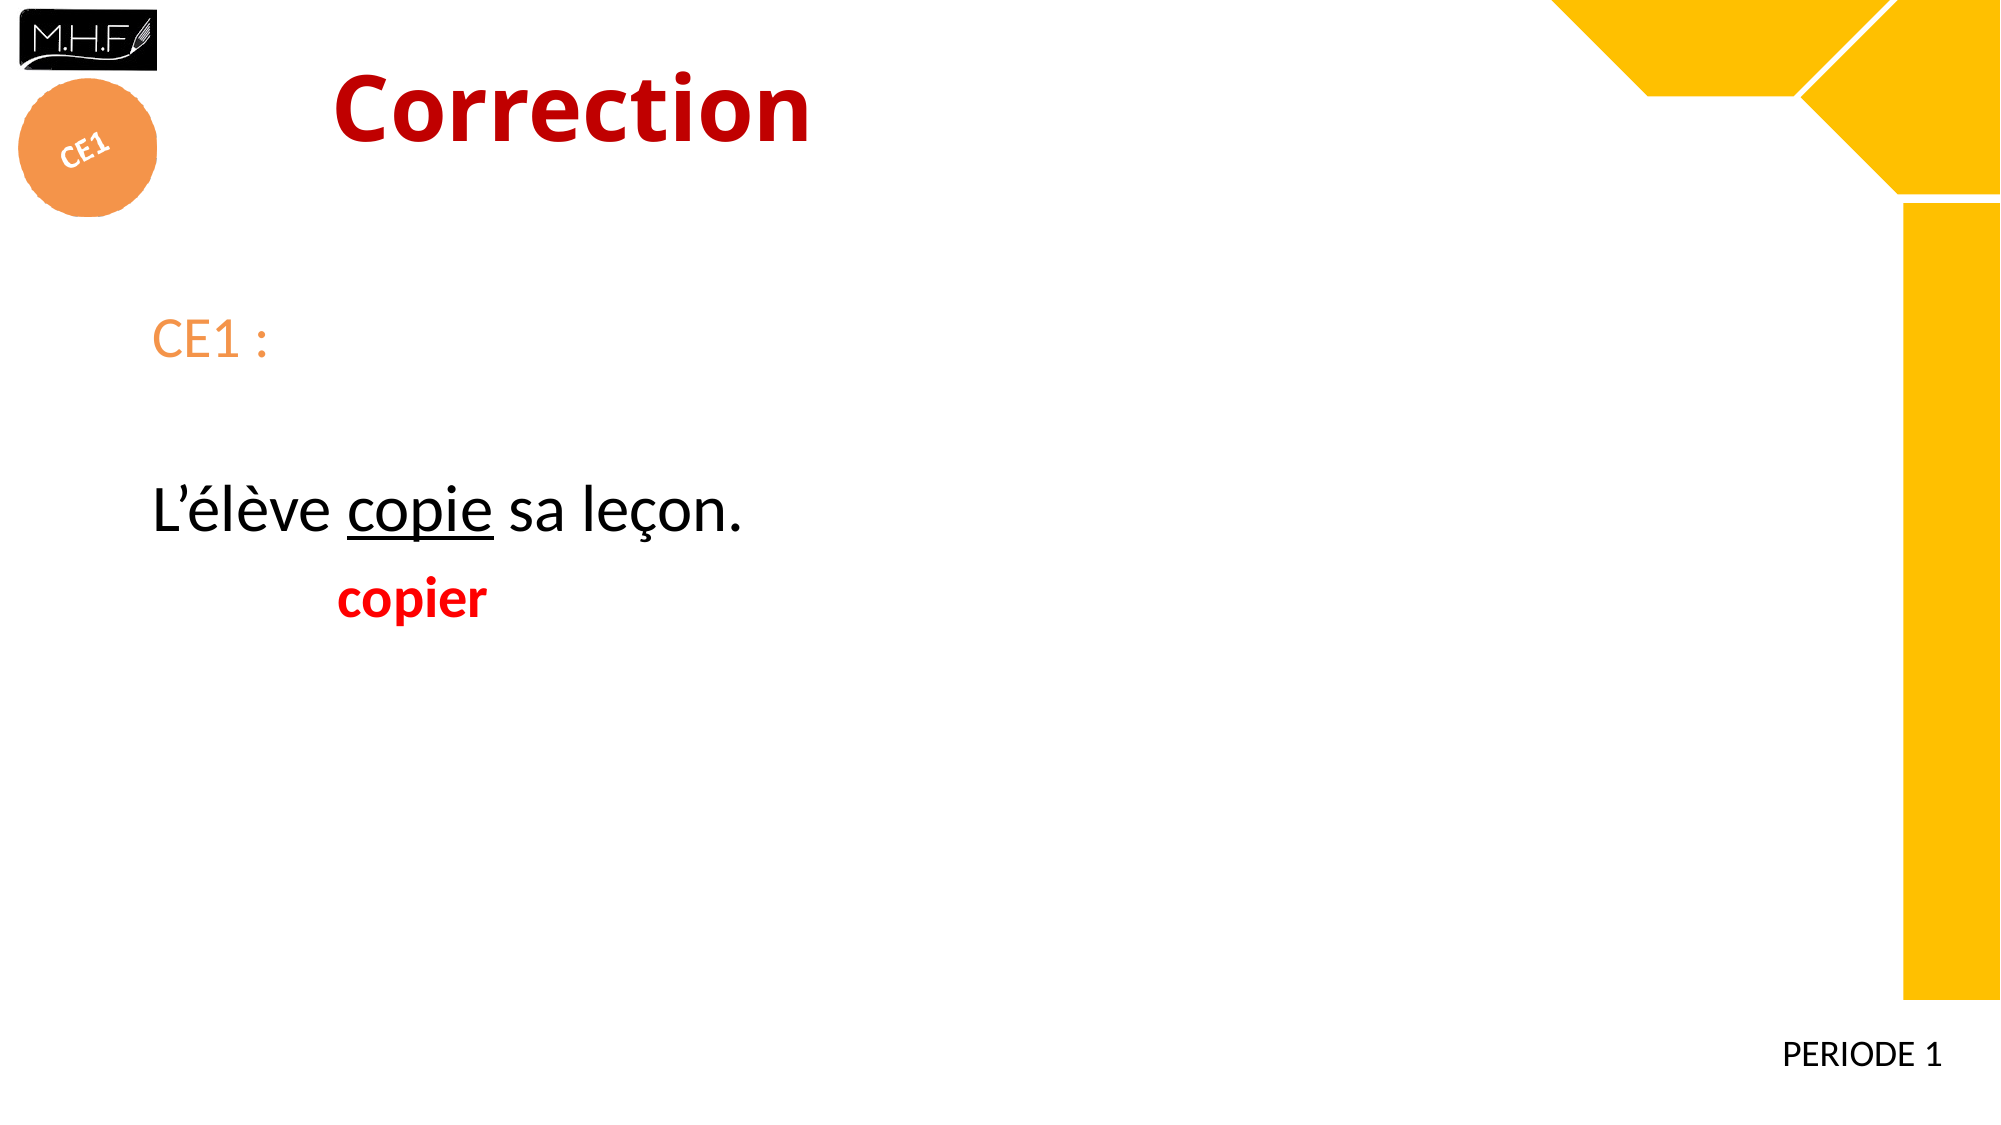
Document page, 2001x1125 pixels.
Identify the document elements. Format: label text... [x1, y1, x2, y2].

picture [18, 78, 157, 218]
text_box [1549, 0, 1892, 98]
text_box [1799, 0, 2000, 196]
text_box PERIODE 1 [1362, 1021, 1967, 1125]
picture [16, 7, 157, 74]
list CE1 : L’élève copie sa leçon. copier [137, 299, 1863, 1014]
title Correction [316, 3, 1863, 221]
text_box [1902, 202, 2000, 1001]
